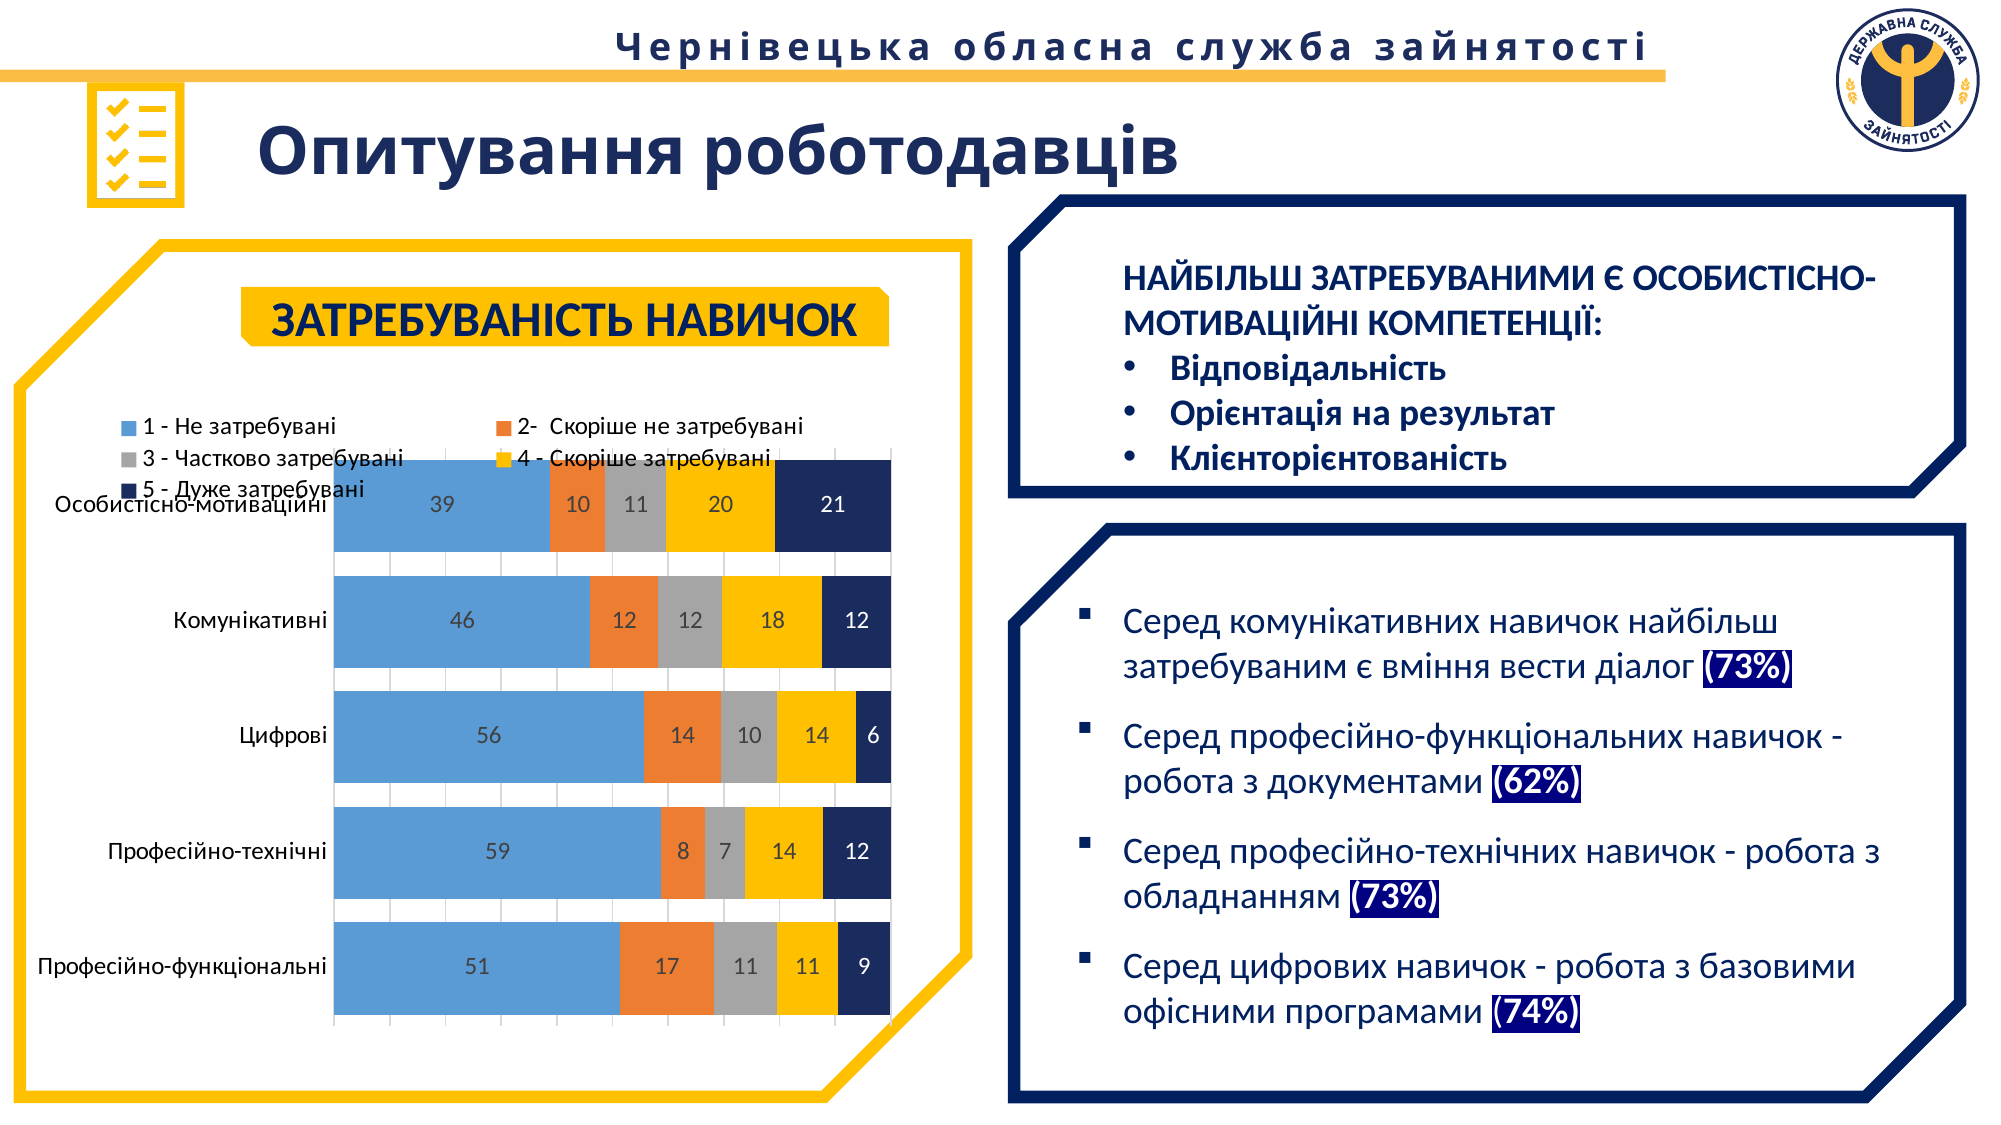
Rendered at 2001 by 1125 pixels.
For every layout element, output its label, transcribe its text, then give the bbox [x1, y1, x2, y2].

picture [60, 69, 211, 220]
text_box [18, 244, 968, 1098]
chart [19, 387, 909, 1040]
text_box НАЙБІЛЬШ ЗАТРЕБУВАНИМИ Є ОСОБИСТІСНО-МОТИВАЦІЙНІ КОМПЕТЕНЦІЇ: Відповідальність Орієнтація на результат Клієнторієнтованість [1050, 245, 1907, 486]
text_box Серед комунікативних навичок найбільш затребуваним є вміння вести діалог (73%) Серед професійно-функціональних навичок - робота з документами (62%) Серед професійно-технічних навичок - робота з обладнанням (73%) Серед цифрових навичок - робота з базовими офісними програмами (74%) [1013, 528, 1962, 1099]
text_box [0, 68, 1667, 83]
text_box Опитування роботодавців [241, 109, 1688, 197]
text_box [1013, 199, 1962, 494]
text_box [1829, 1, 1988, 160]
text_box Чернівецька обласна служба зайнятості [600, 15, 1666, 76]
